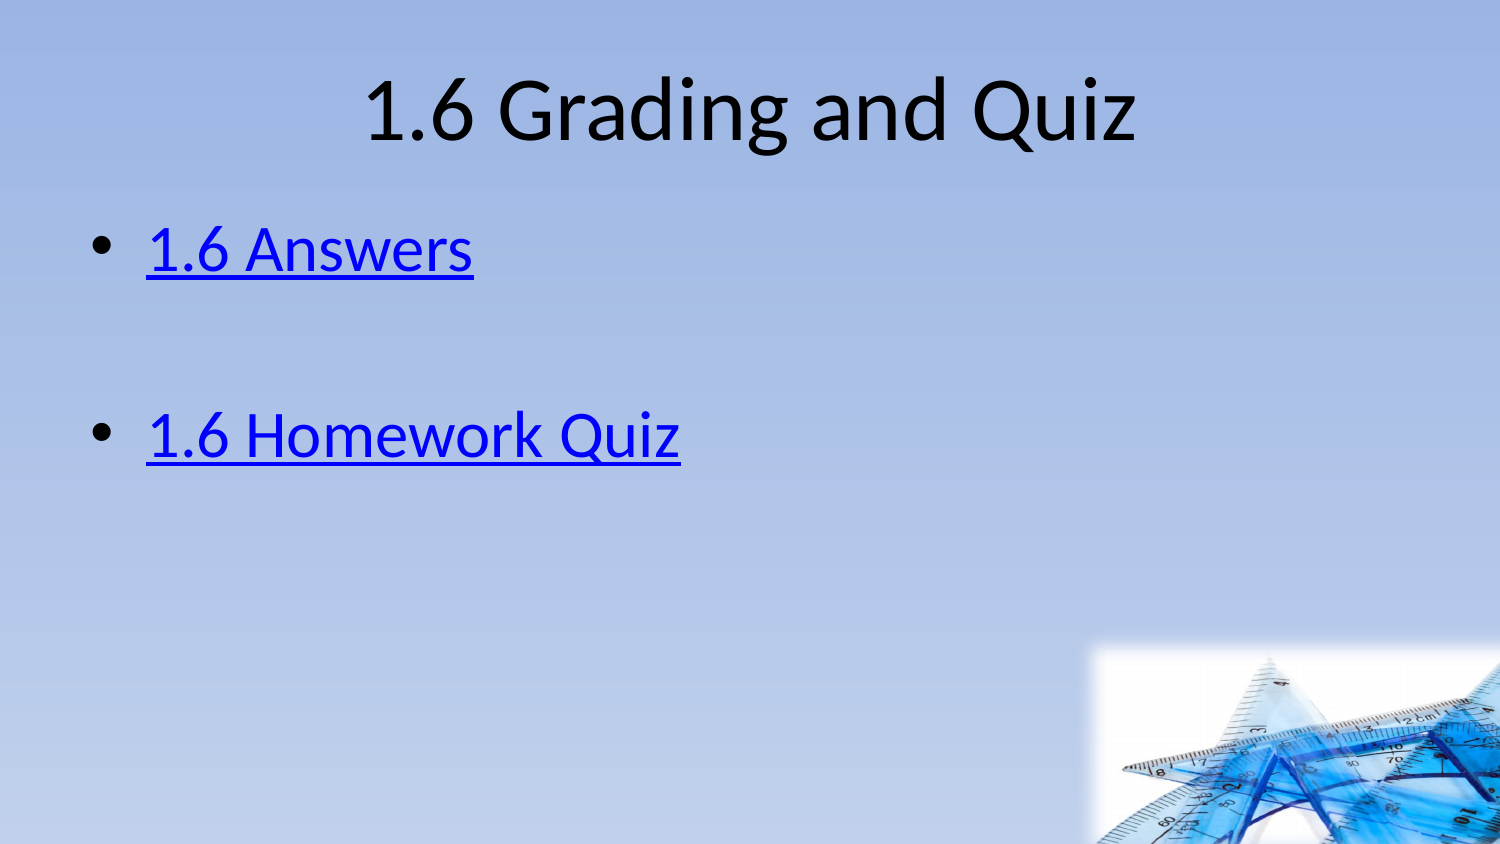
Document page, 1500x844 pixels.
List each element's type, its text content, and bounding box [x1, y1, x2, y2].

title 1.6 Grading and Quiz [75, 33, 1425, 175]
list 1.6 Answers 1.6 Homework Quiz [75, 196, 1425, 754]
picture [1103, 656, 1500, 838]
